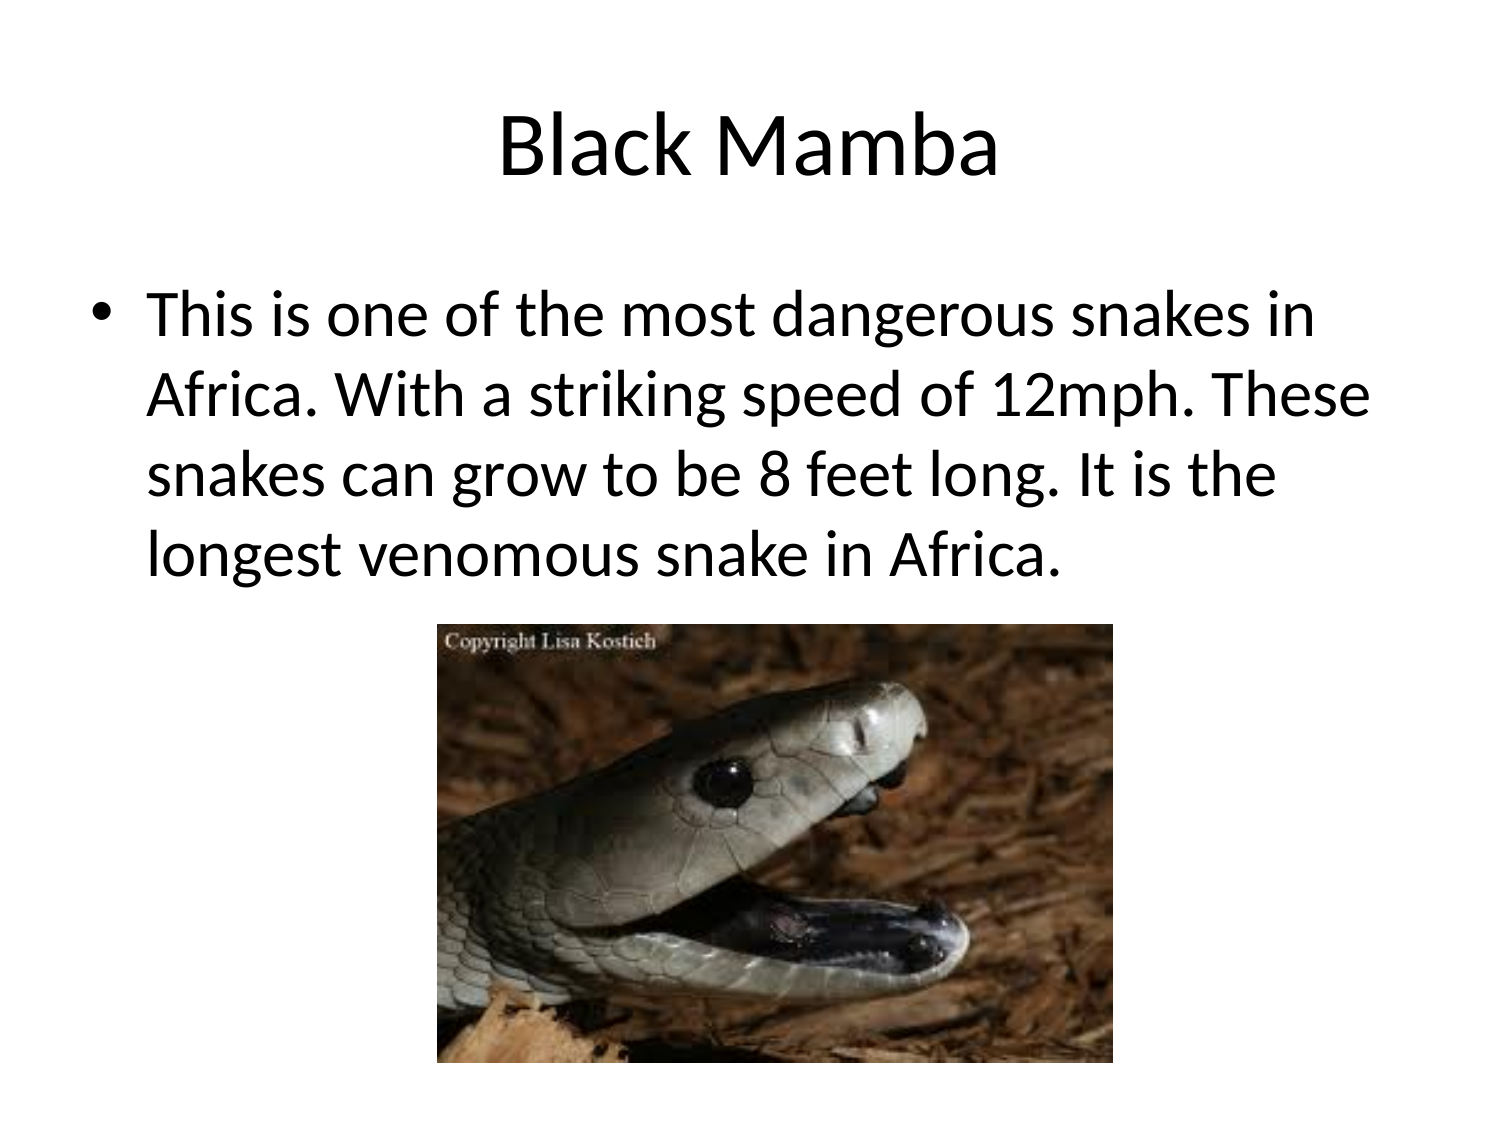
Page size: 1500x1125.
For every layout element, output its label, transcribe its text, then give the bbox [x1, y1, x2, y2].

list This is one of the most dangerous snakes in Africa. With a striking speed of 12mph. These snakes can grow to be 8 feet long. It is the longest venomous snake in Africa. [75, 262, 1425, 1005]
title Black Mamba [75, 45, 1425, 233]
picture [437, 624, 1113, 1063]
